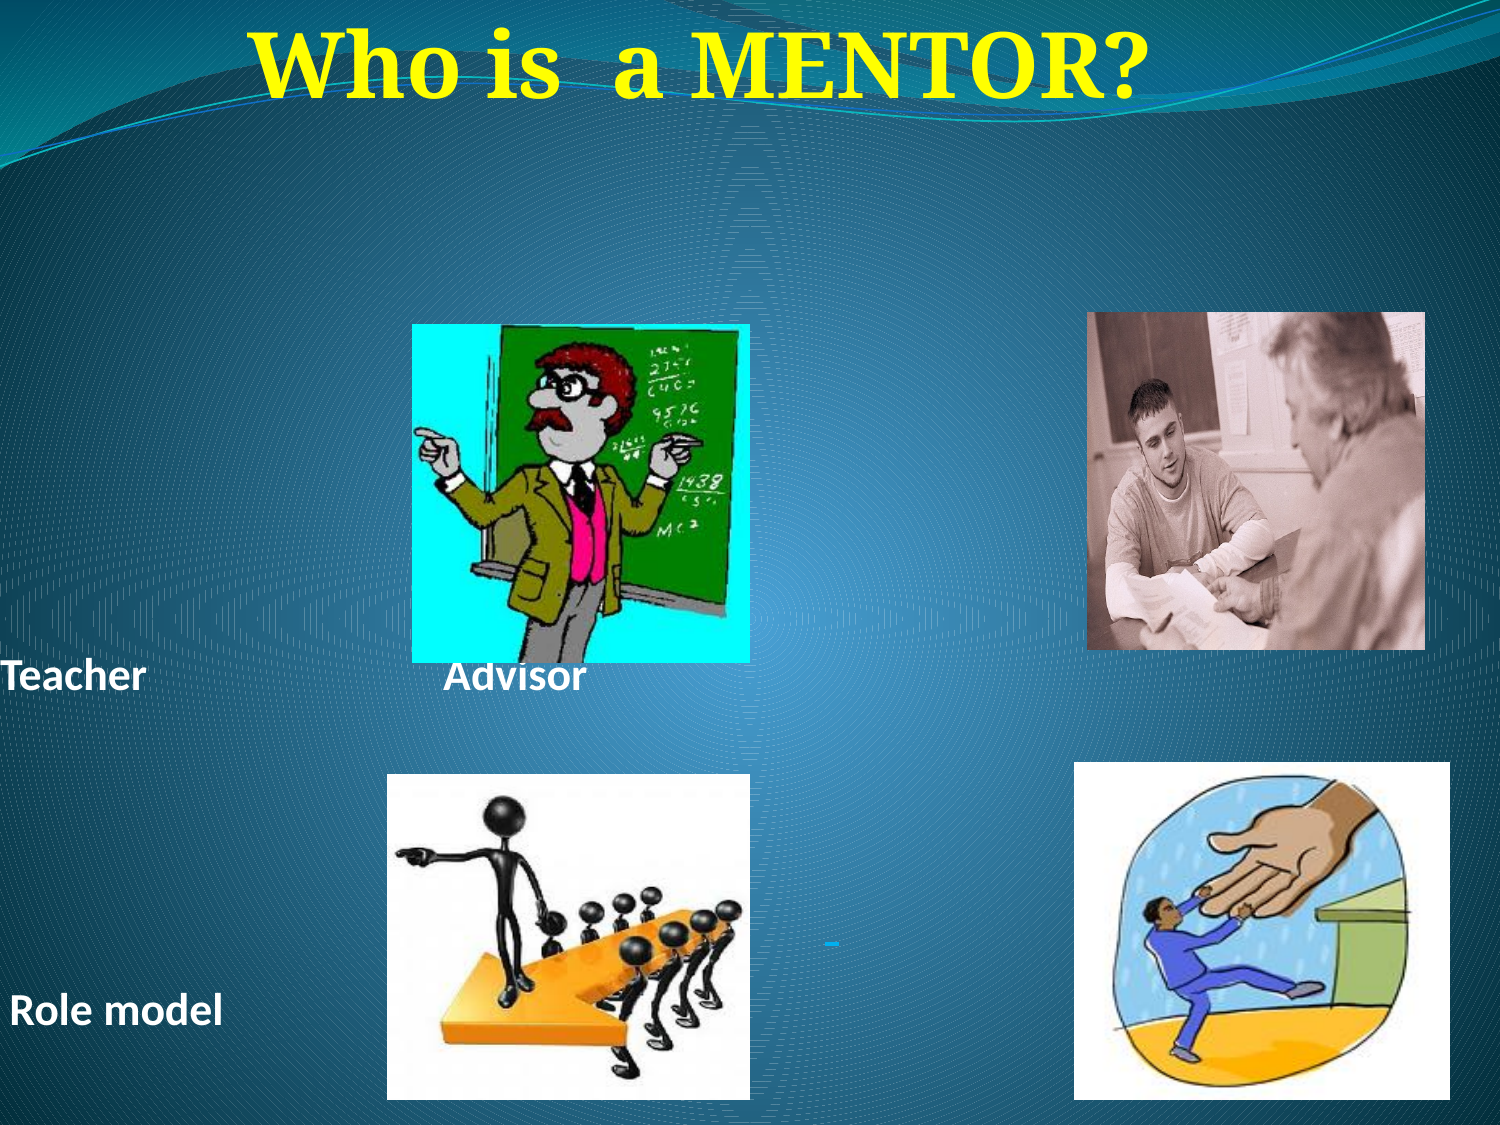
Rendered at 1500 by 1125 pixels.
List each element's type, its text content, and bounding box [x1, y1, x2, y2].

subtitle [375, 125, 1300, 288]
picture [412, 324, 751, 663]
picture [1074, 762, 1451, 1101]
text_box [380, 776, 757, 1113]
title Teacher Advisor Role model Friend [0, 249, 1500, 1125]
picture [387, 774, 751, 1101]
text_box [405, 326, 757, 675]
text_box [1080, 313, 1432, 664]
text_box Who is a MENTOR? [62, 0, 1363, 125]
text_box [1067, 763, 1457, 1114]
picture [1087, 312, 1426, 651]
